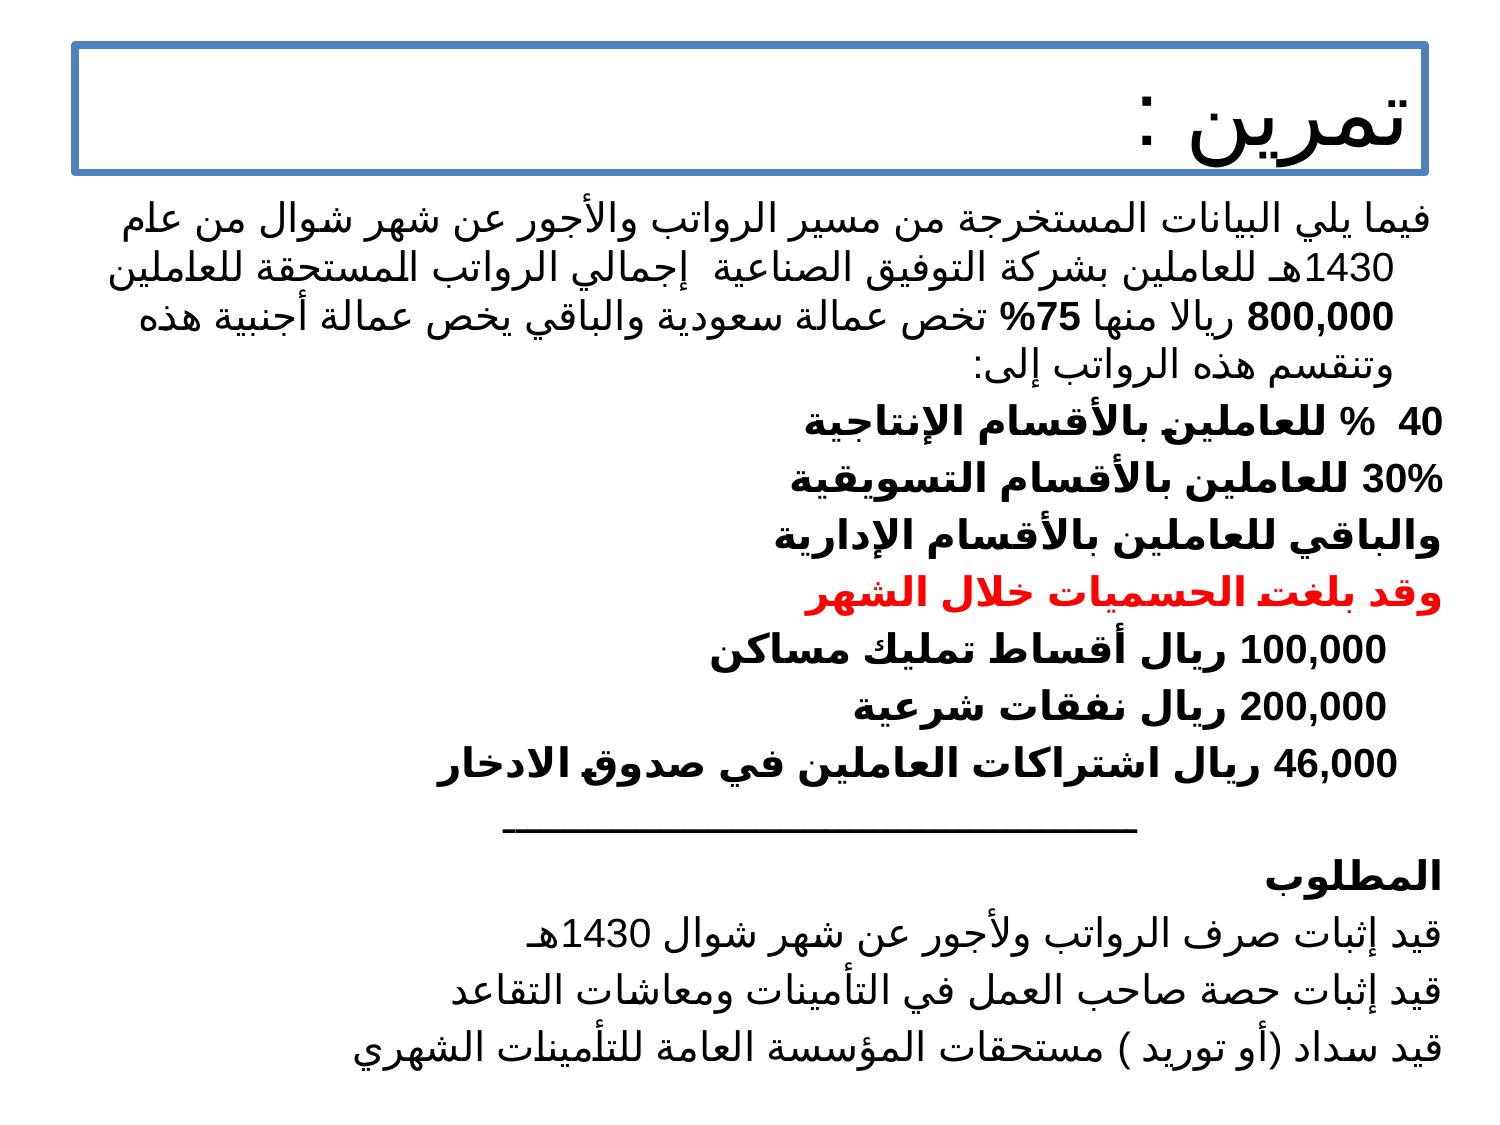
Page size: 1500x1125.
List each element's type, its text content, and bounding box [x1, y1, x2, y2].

title تمرين : [75, 45, 1425, 173]
list فيما يلي البيانات المستخرجة من مسير الرواتب والأجور عن شهر شوال من عام 1430هـ للعاملين بشركة التوفيق الصناعية إجمالي الرواتب المستحقة للعاملين 800,000 ريالا منها 75% تخص عمالة سعودية والباقي يخص عمالة أجنبية هذه وتنقسم هذه الرواتب إلى: 40 % للعاملين بالأقسام الإنتاجية 30% للعاملين بالأقسام التسويقية والباقي للعاملين بالأقسام الإدارية وقد بلغت الحسميات خلال الشهر 100,000 ريال أقساط تمليك مساكن 200,000 ريال نفقات شرعية 46,000 ريال اشتراكات العاملين في صدوق الادخار ـــــــــــــــــــــــــــــــــــــــــــــــــــــ المطلوب قيد إثبات صرف الرواتب ولأجور عن شهر شوال 1430هـ قيد إثبات حصة صاحب العمل في التأمينات ومعاشات التقاعد قيد سداد (أو توريد ) مستحقات المؤسسة العامة للتأمينات الشهري [29, 184, 1459, 1083]
